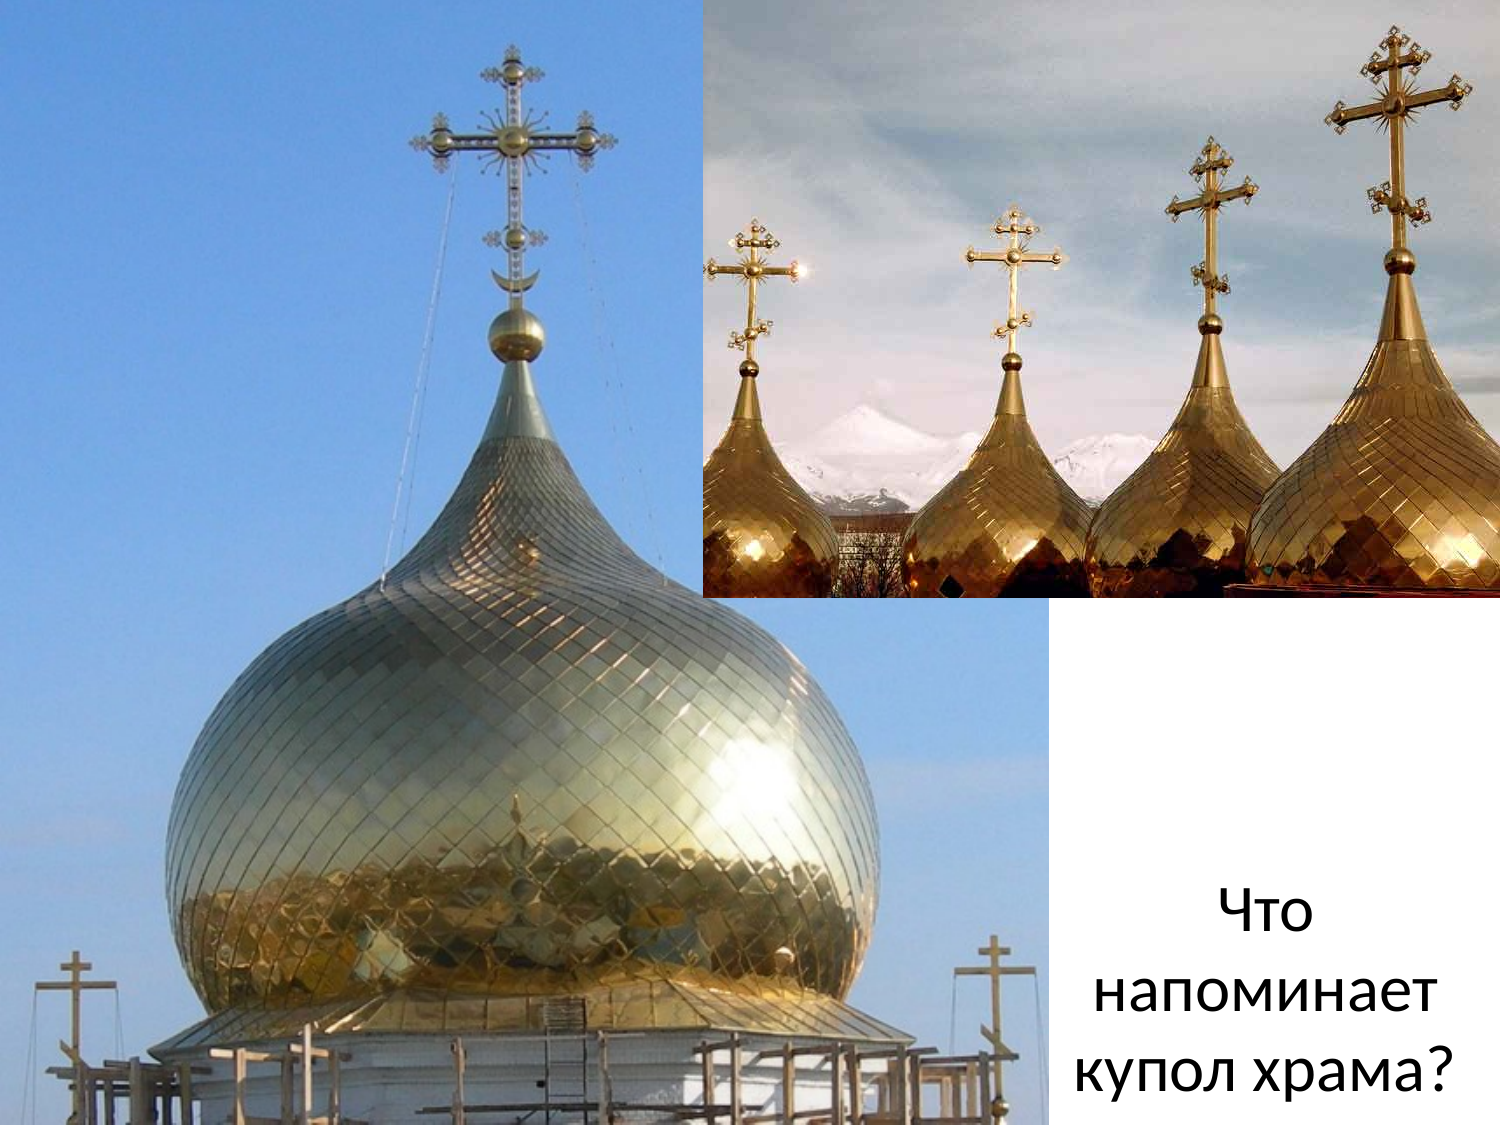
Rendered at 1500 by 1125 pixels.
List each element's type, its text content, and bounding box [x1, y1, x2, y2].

picture [0, 0, 1500, 1125]
title Что напоминает купол храма? [1053, 843, 1500, 1125]
